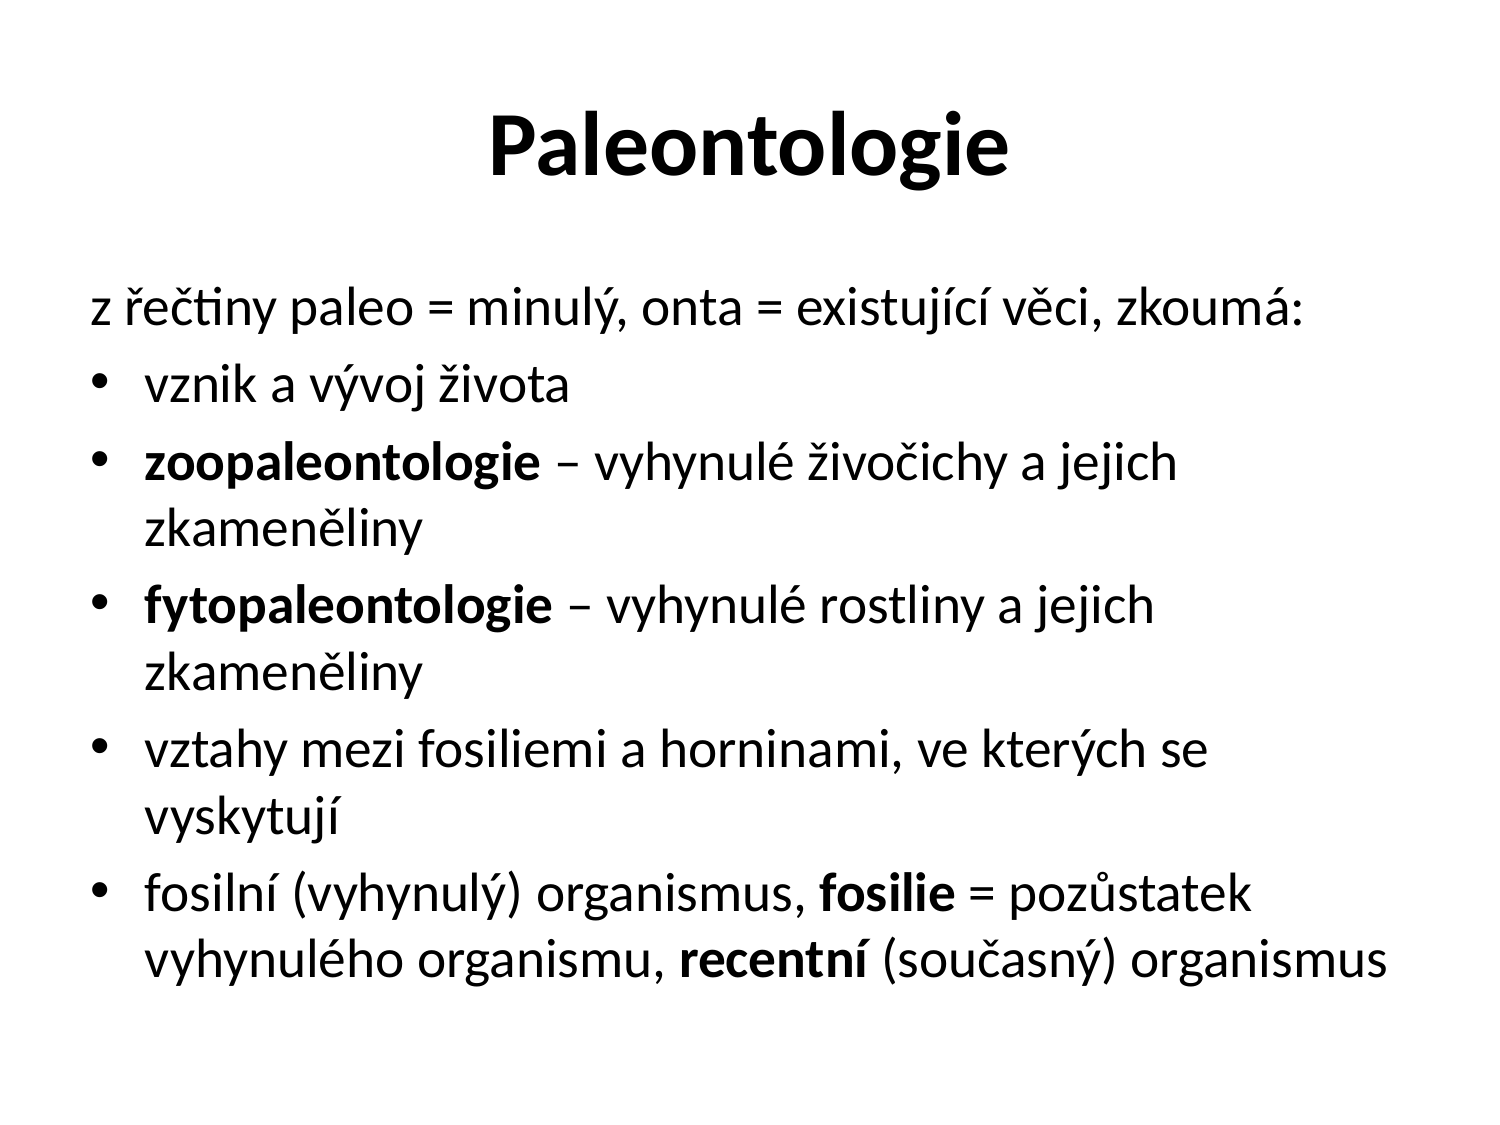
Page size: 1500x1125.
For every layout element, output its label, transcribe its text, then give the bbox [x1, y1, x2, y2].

list z řečtiny paleo = minulý, onta = existující věci, zkoumá: vznik a vývoj života zoopaleontologie – vyhynulé živočichy a jejich zkameněliny fytopaleontologie – vyhynulé rostliny a jejich zkameněliny vztahy mezi fosiliemi a horninami, ve kterých se vyskytují fosilní (vyhynulý) organismus, fosilie = pozůstatek vyhynulého organismu, recentní (současný) organismus [75, 262, 1425, 1005]
title Paleontologie [75, 45, 1425, 233]
